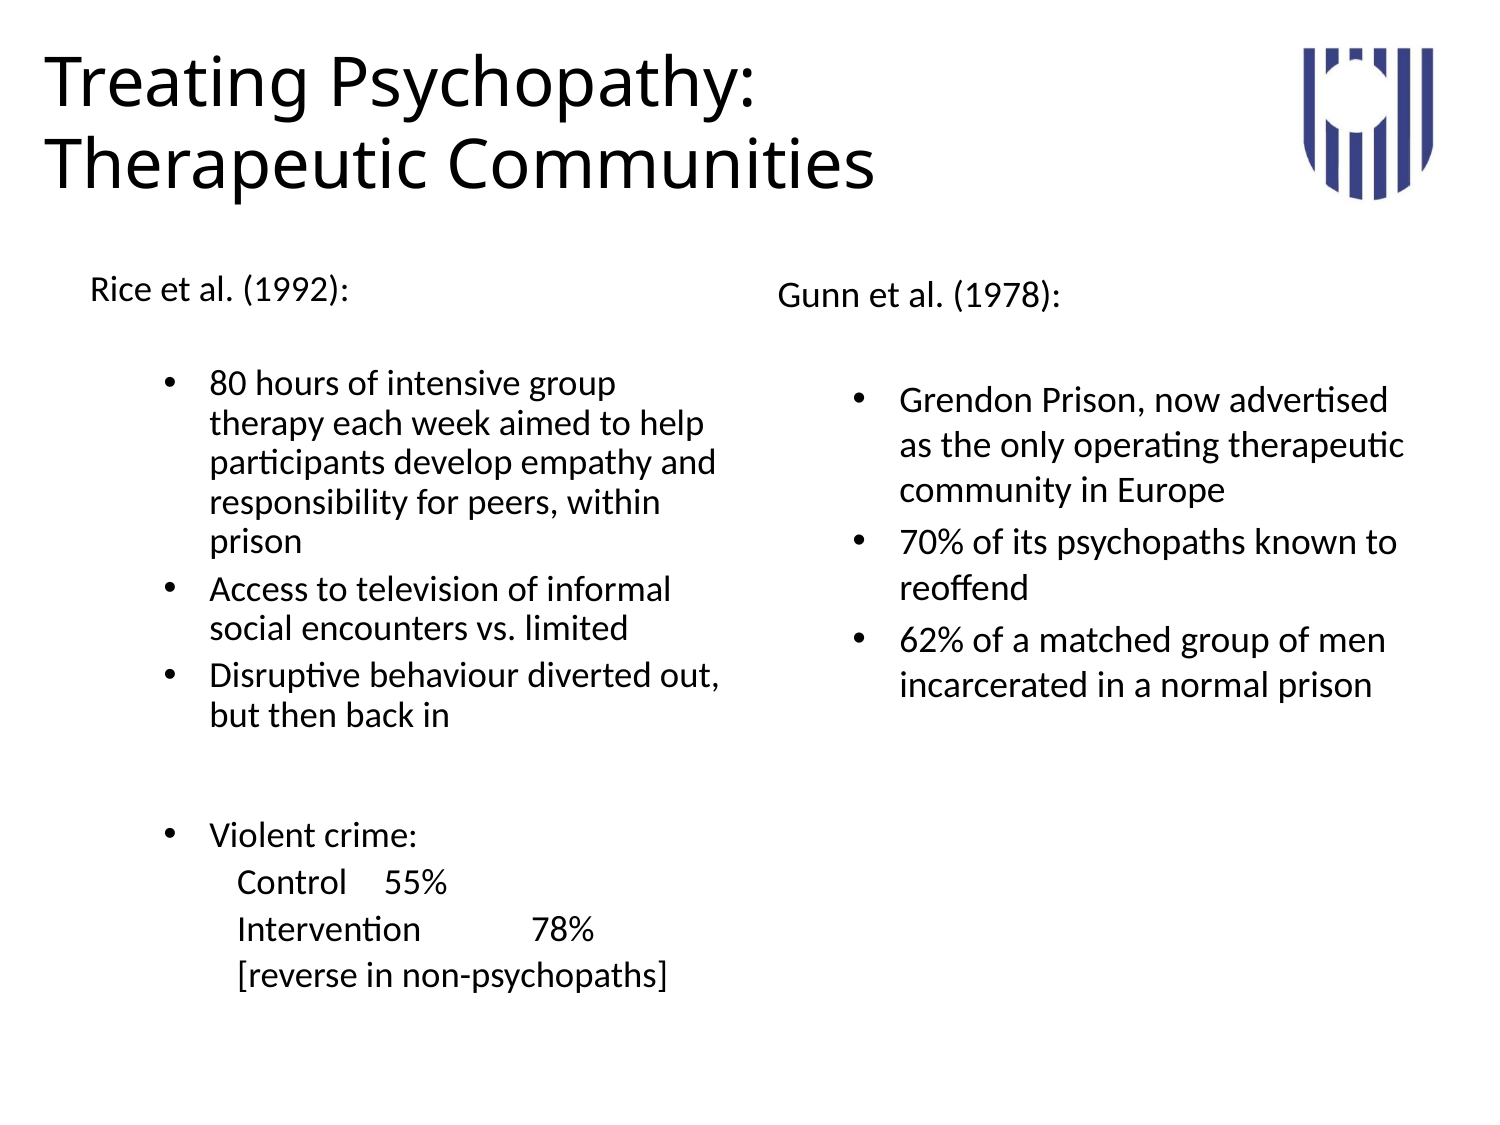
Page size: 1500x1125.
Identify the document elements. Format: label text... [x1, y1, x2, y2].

title Treating Psychopathy: Therapeutic Communities [29, 26, 1380, 214]
list Gunn et al. (1978): Grendon Prison, now advertised as the only operating therapeutic community in Europe 70% of its psychopaths known to reoffend 62% of a matched group of men incarcerated in a normal prison [762, 262, 1425, 1005]
picture [1250, 11, 1488, 248]
list Rice et al. (1992): 80 hours of intensive group therapy each week aimed to help participants develop empathy and responsibility for peers, within prison Access to television of informal social encounters vs. limited Disruptive behaviour diverted out, but then back in Violent crime: Control 55% Intervention 78% [reverse in non-psychopaths] [75, 262, 738, 1005]
